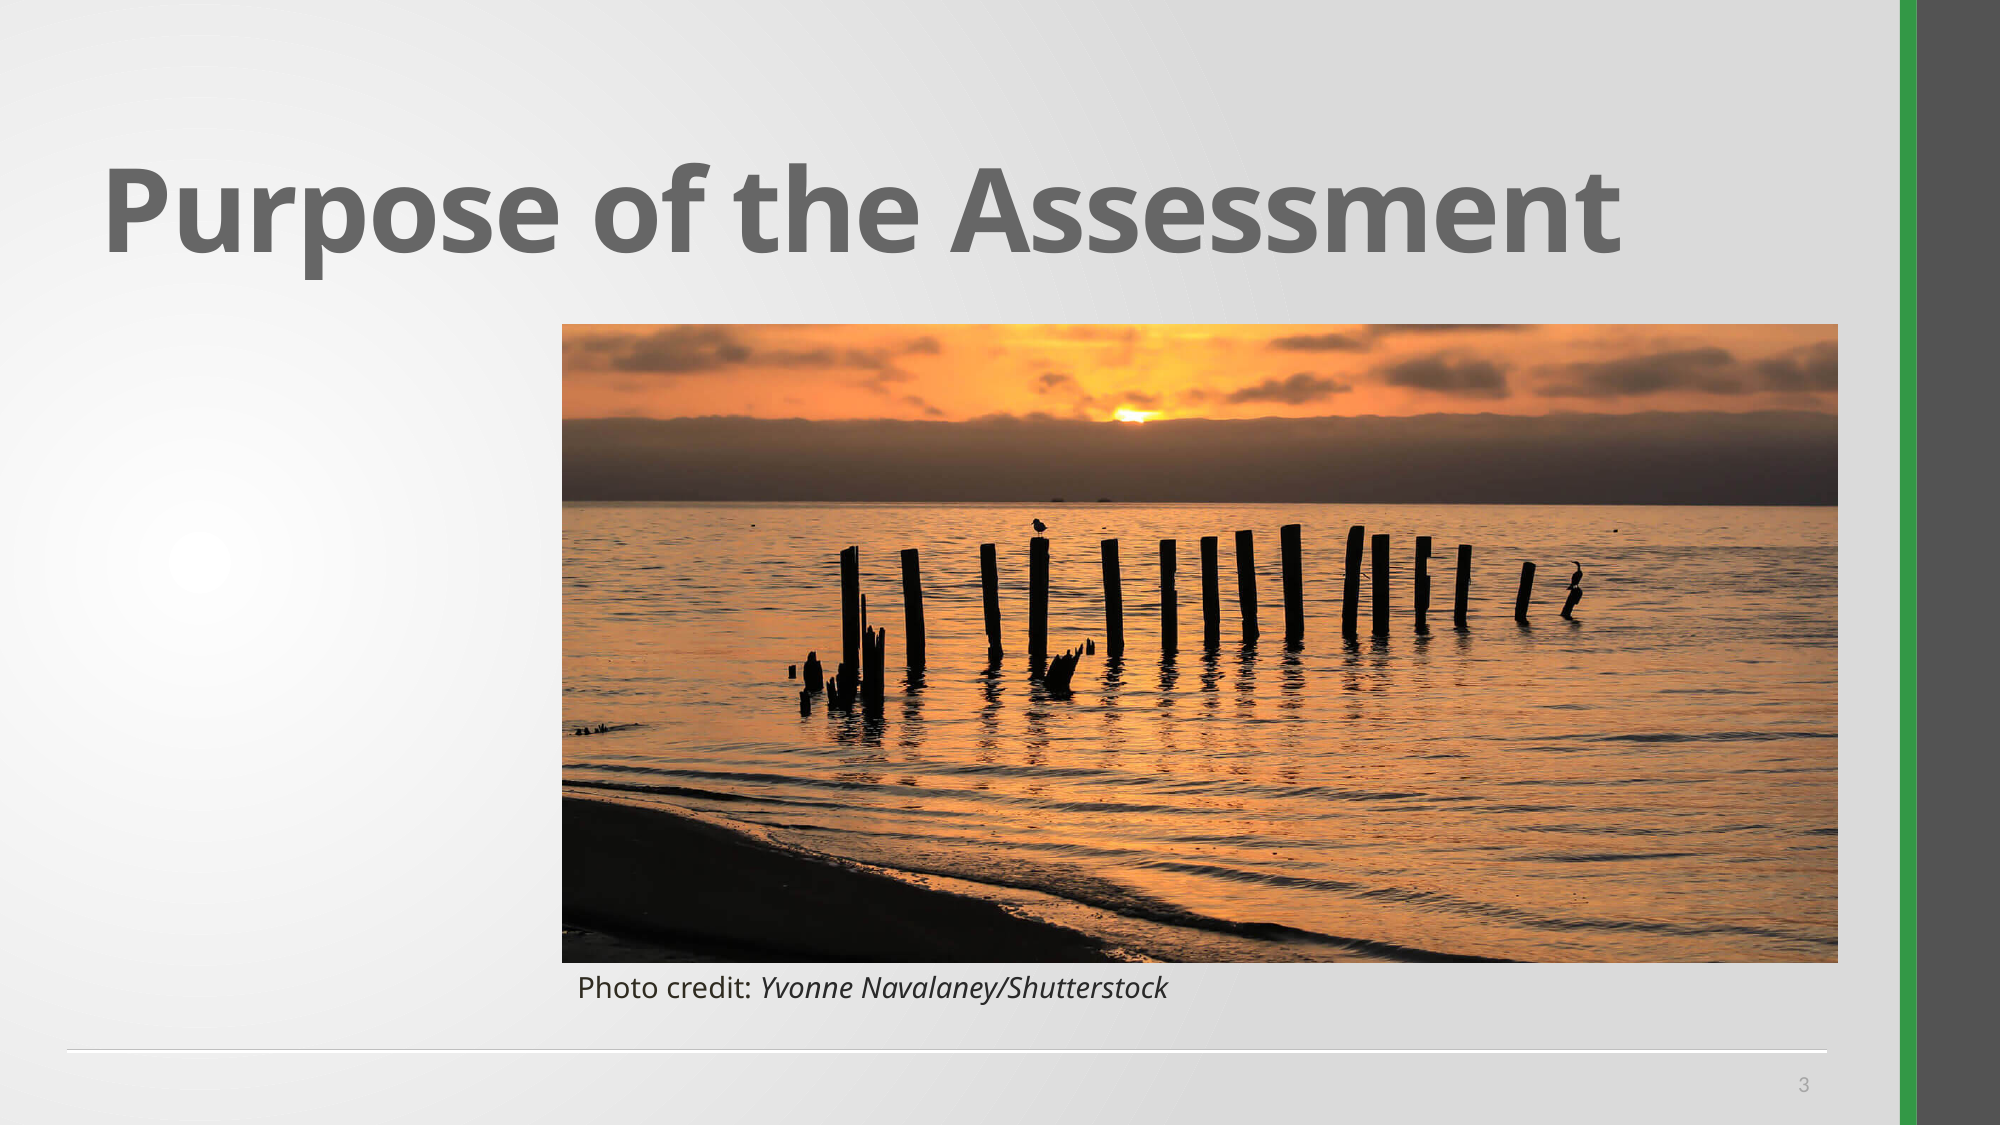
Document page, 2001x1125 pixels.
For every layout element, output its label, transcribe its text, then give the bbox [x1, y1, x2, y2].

text_box Photo credit: Yvonne Navalaney/Shutterstock [562, 966, 1800, 1013]
title Purpose of the Assessment [99, 162, 1750, 425]
picture [561, 324, 1838, 963]
